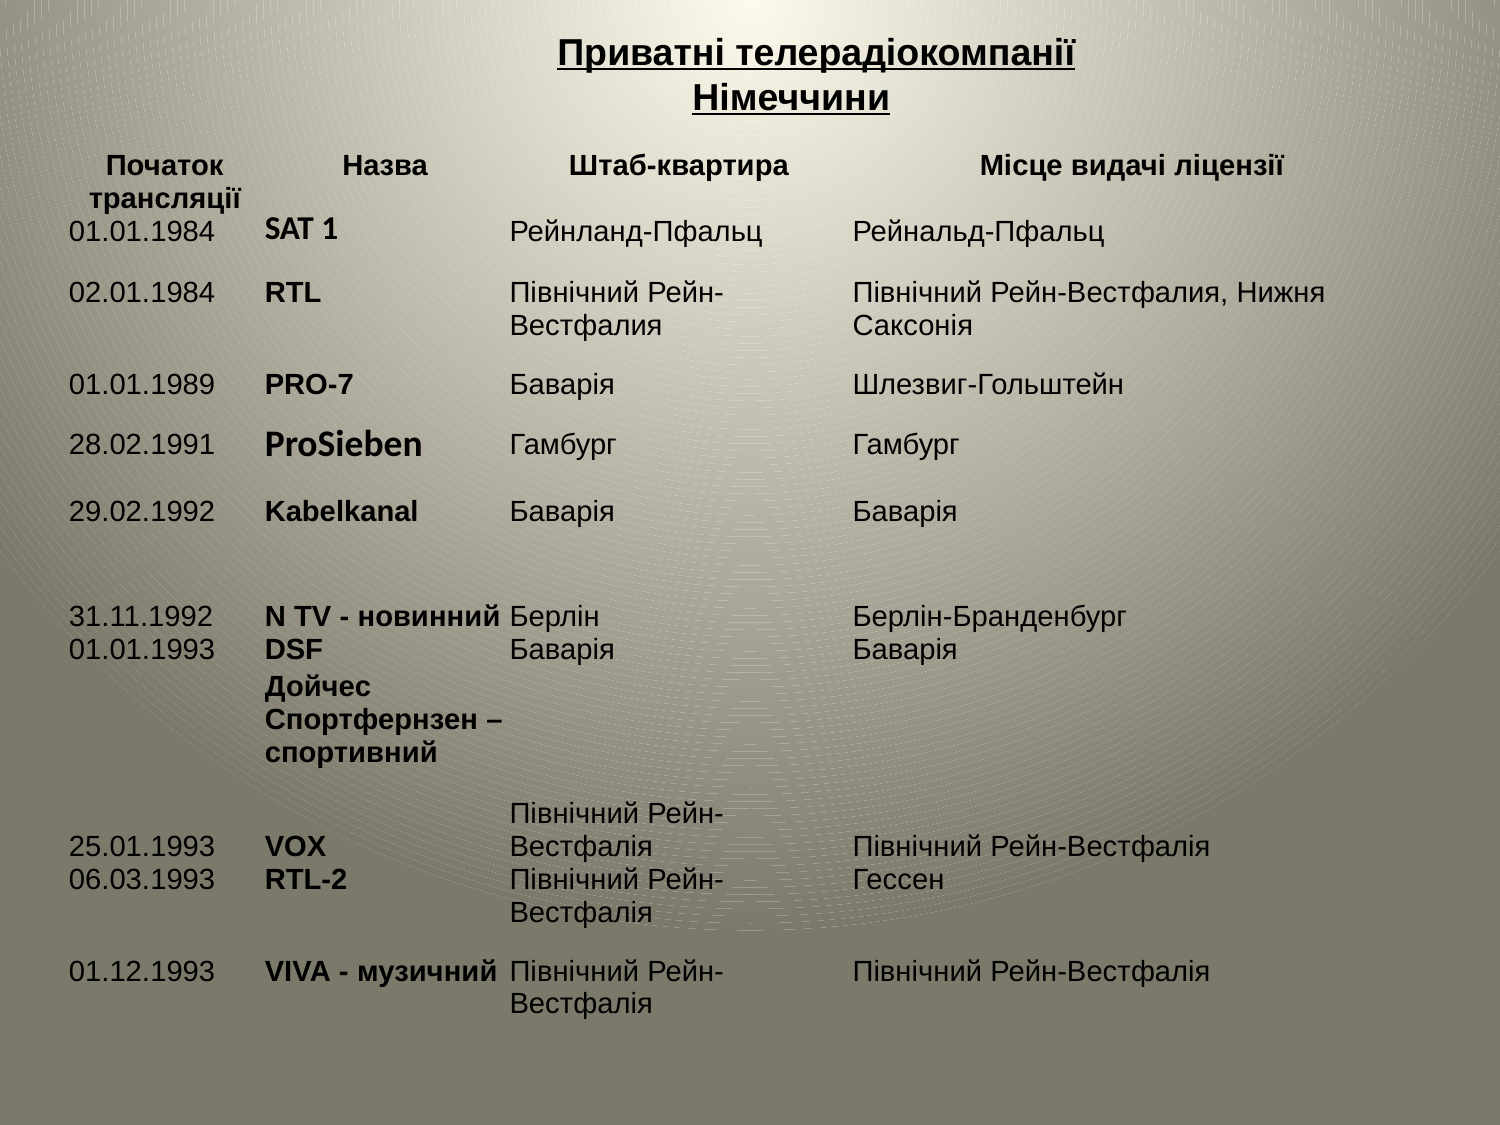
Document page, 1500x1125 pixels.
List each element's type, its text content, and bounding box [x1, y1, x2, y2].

table_cell 02.01.1984 [65, 276, 261, 368]
table_header Штаб-квартира [505, 149, 848, 215]
table_cell Берлін [505, 587, 848, 633]
table_cell 01.01.1993 [65, 633, 261, 771]
table_cell Баварія [848, 633, 1411, 771]
table_cell Рейнланд-Пфальц [505, 215, 848, 276]
table_cell Баварія [505, 495, 848, 587]
table_cell VIVA - музичний [261, 955, 505, 1047]
table_cell Гессен [848, 863, 1411, 955]
table_cell Рейнальд-Пфальц [848, 215, 1411, 276]
table_header Початок трансляції [65, 149, 261, 215]
table_cell Гамбург [848, 428, 1411, 495]
table_cell Баварія [848, 495, 1411, 587]
table_cell 01.01.1984 [65, 215, 261, 276]
table_cell Північний Рейн-Вестфалія [505, 771, 848, 863]
table_cell Гамбург [505, 428, 848, 495]
table_cell ProSieben [261, 428, 505, 495]
table_cell RTL [261, 276, 505, 368]
table_cell Північний Рейн-Вестфалія [848, 771, 1411, 863]
table_cell Північний Рейн-Вестфалия [505, 276, 848, 368]
table_cell N TV - новинний [261, 587, 505, 633]
table_cell Баварія [505, 633, 848, 771]
table_cell SAT 1 [261, 215, 505, 276]
table_cell 31.11.1992 [65, 587, 261, 633]
table_header Місце видачі ліцензії [848, 149, 1411, 215]
table_cell Баварія [505, 368, 848, 428]
table_cell PRO-7 [261, 368, 505, 428]
table_cell Північний Рейн-Вестфалія [505, 863, 848, 955]
table_cell 25.01.1993 [65, 771, 261, 863]
table_cell 01.12.1993 [65, 955, 261, 1047]
table_cell Kabelkanal [261, 495, 505, 587]
table_cell VOX [261, 771, 505, 863]
table_header Назва [261, 149, 505, 215]
table_cell Північний Рейн-Вестфалія [848, 955, 1411, 1047]
table_cell 29.02.1992 [65, 495, 261, 587]
table_cell 06.03.1993 [65, 863, 261, 955]
table_cell RTL-2 [261, 863, 505, 955]
table_cell Північний Рейн-Вестфалія [505, 955, 848, 1047]
table_cell 28.02.1991 [65, 428, 261, 495]
table_cell DSF Дойчес Спортфернзен – спортивний [261, 633, 505, 771]
table_cell Шлезвиг-Гольштейн [848, 368, 1411, 428]
text_box Приватні телерадіокомпанії Німеччини [413, 43, 1170, 103]
table_cell Північний Рейн-Вестфалия, Нижня Саксонія [848, 276, 1411, 368]
table_cell 01.01.1989 [65, 368, 261, 428]
table_cell Берлін-Бранденбург [848, 587, 1411, 633]
